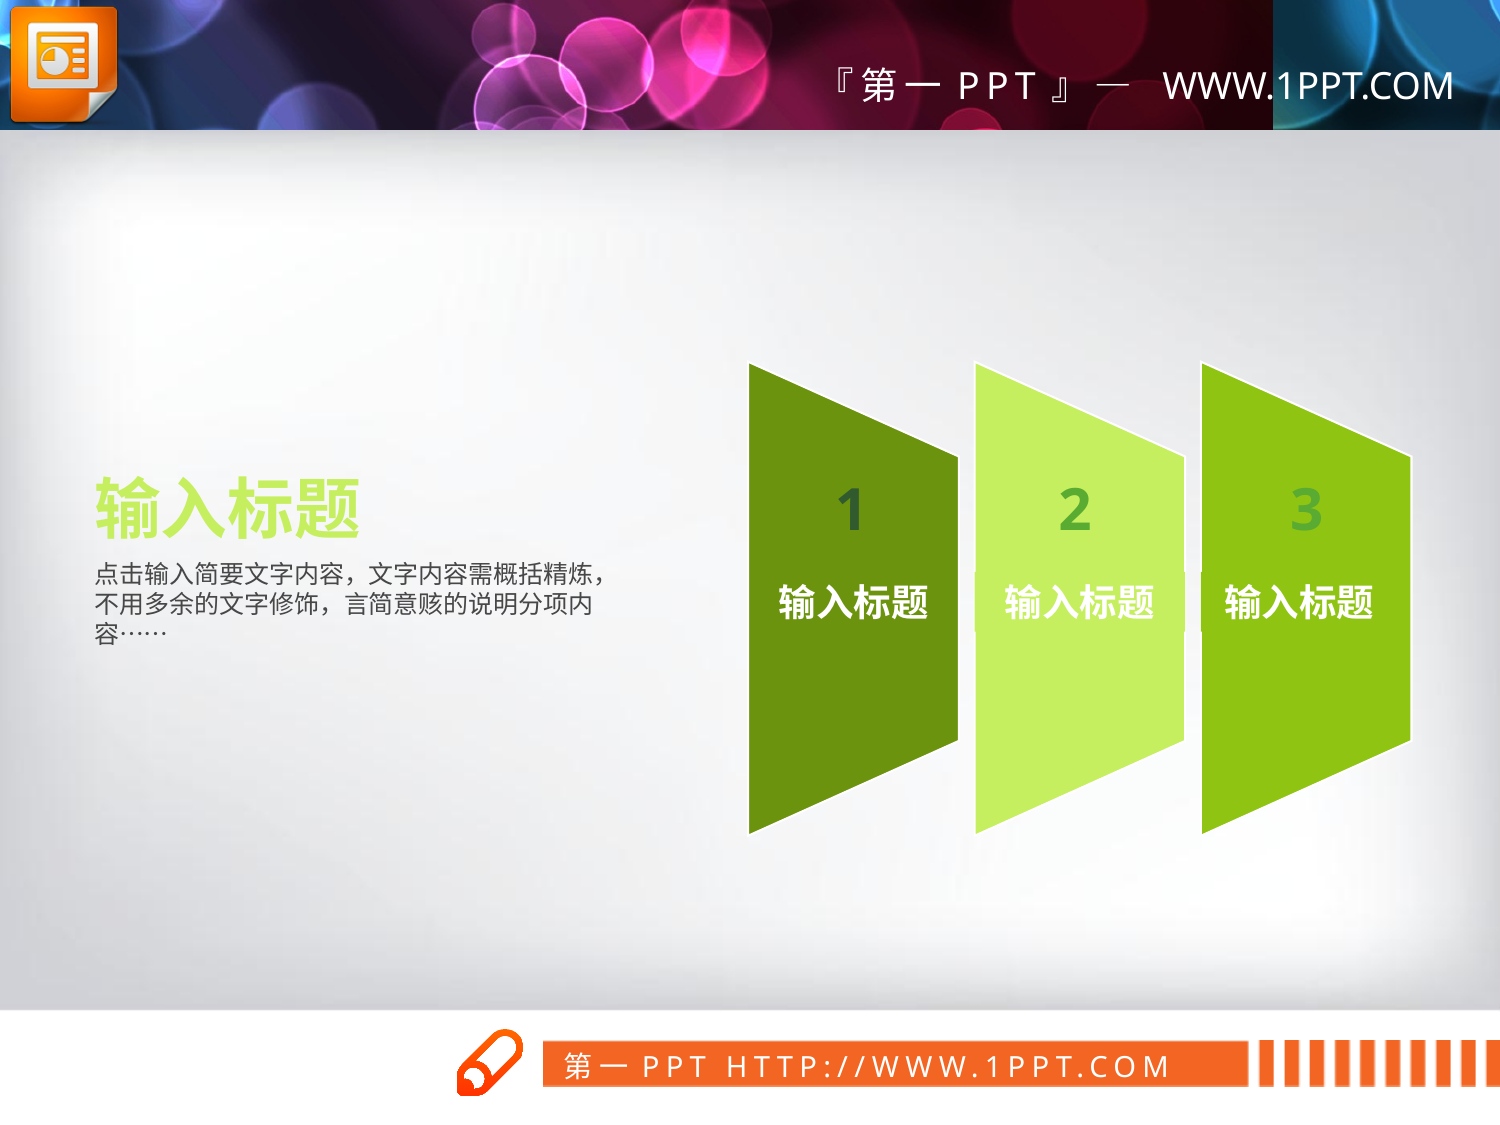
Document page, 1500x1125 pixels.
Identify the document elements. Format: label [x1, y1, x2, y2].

picture [0, 0, 1500, 1012]
text_box [747, 361, 960, 836]
text_box [974, 361, 1186, 836]
text_box [1200, 361, 1412, 836]
text_box [79, 459, 629, 694]
picture [543, 1040, 1500, 1087]
